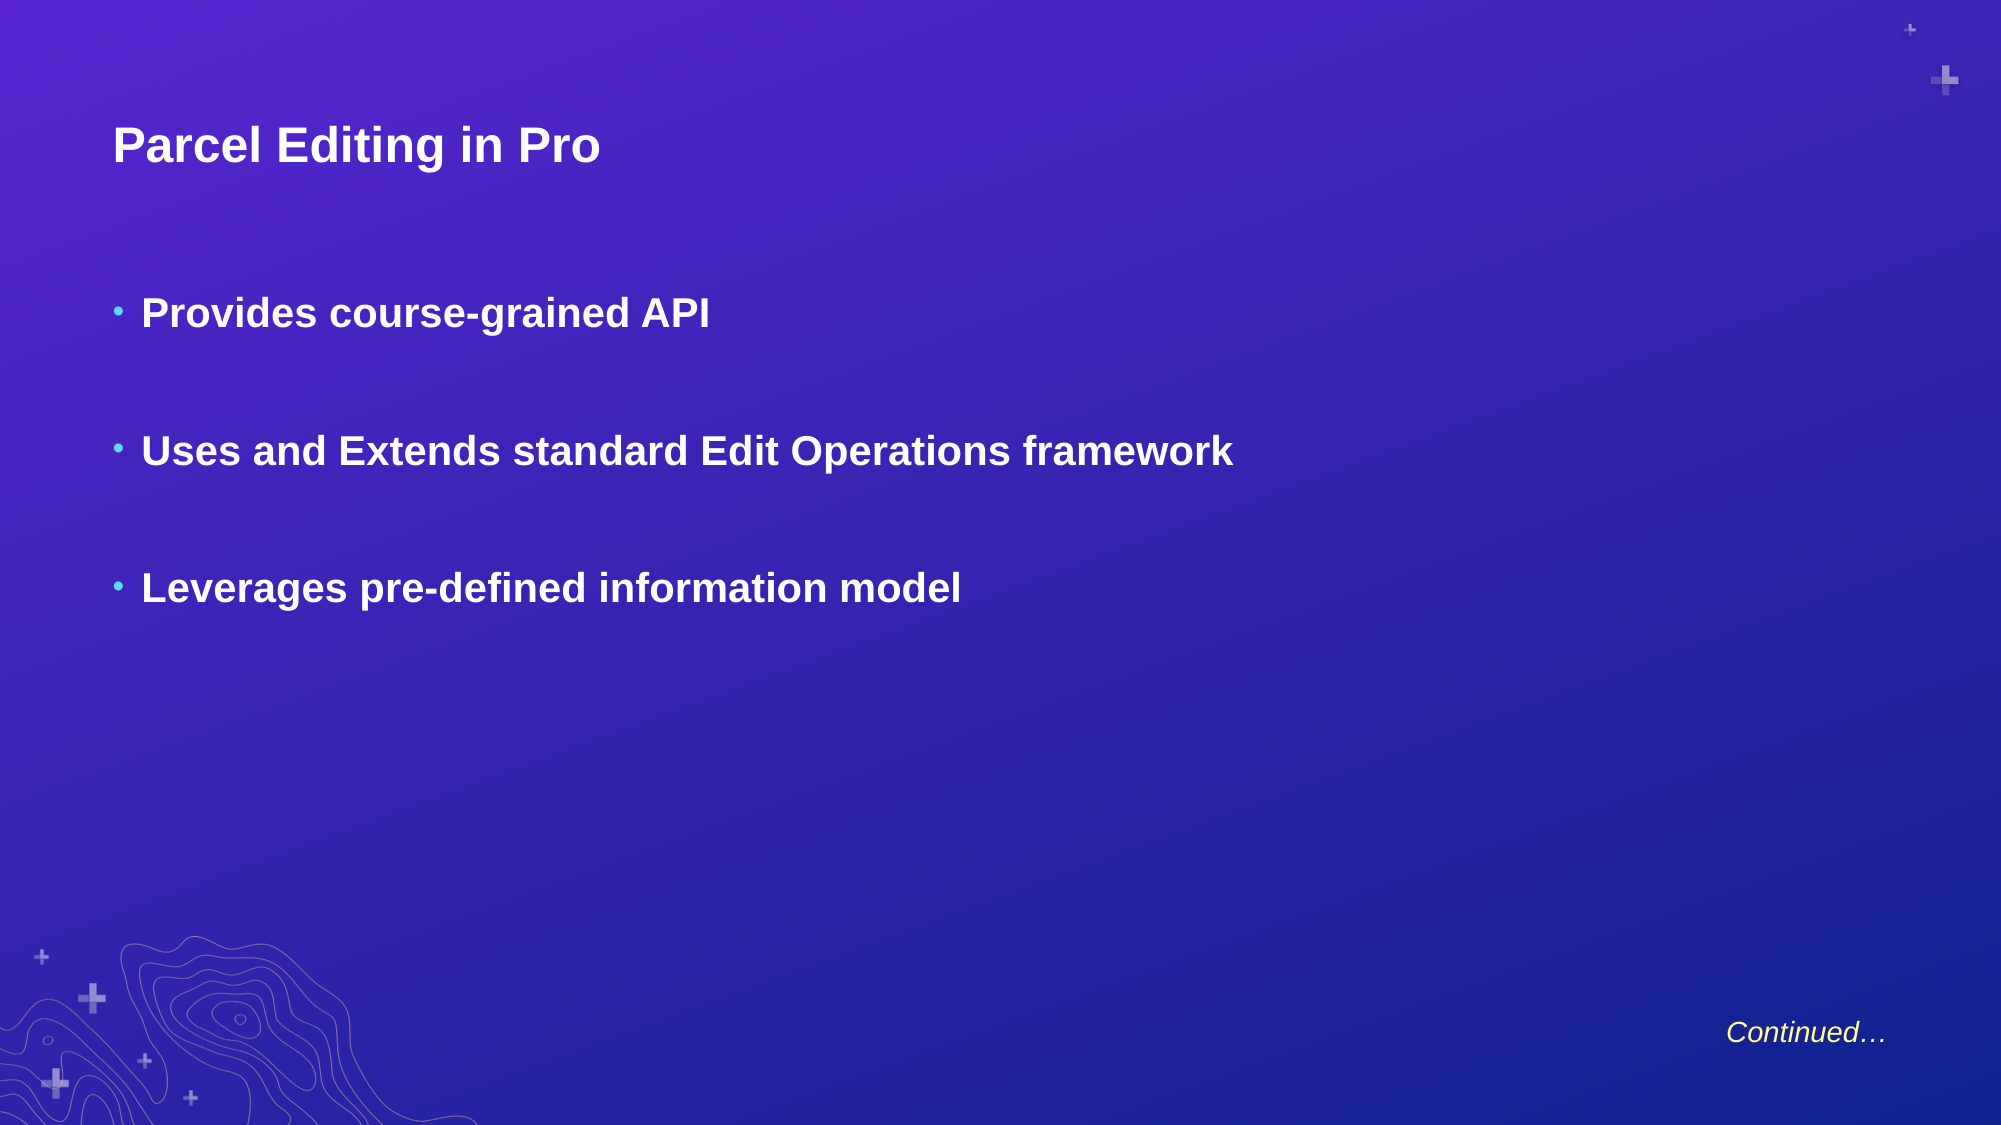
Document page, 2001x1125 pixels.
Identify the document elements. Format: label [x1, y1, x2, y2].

text_box [0, 0, 2000, 1125]
